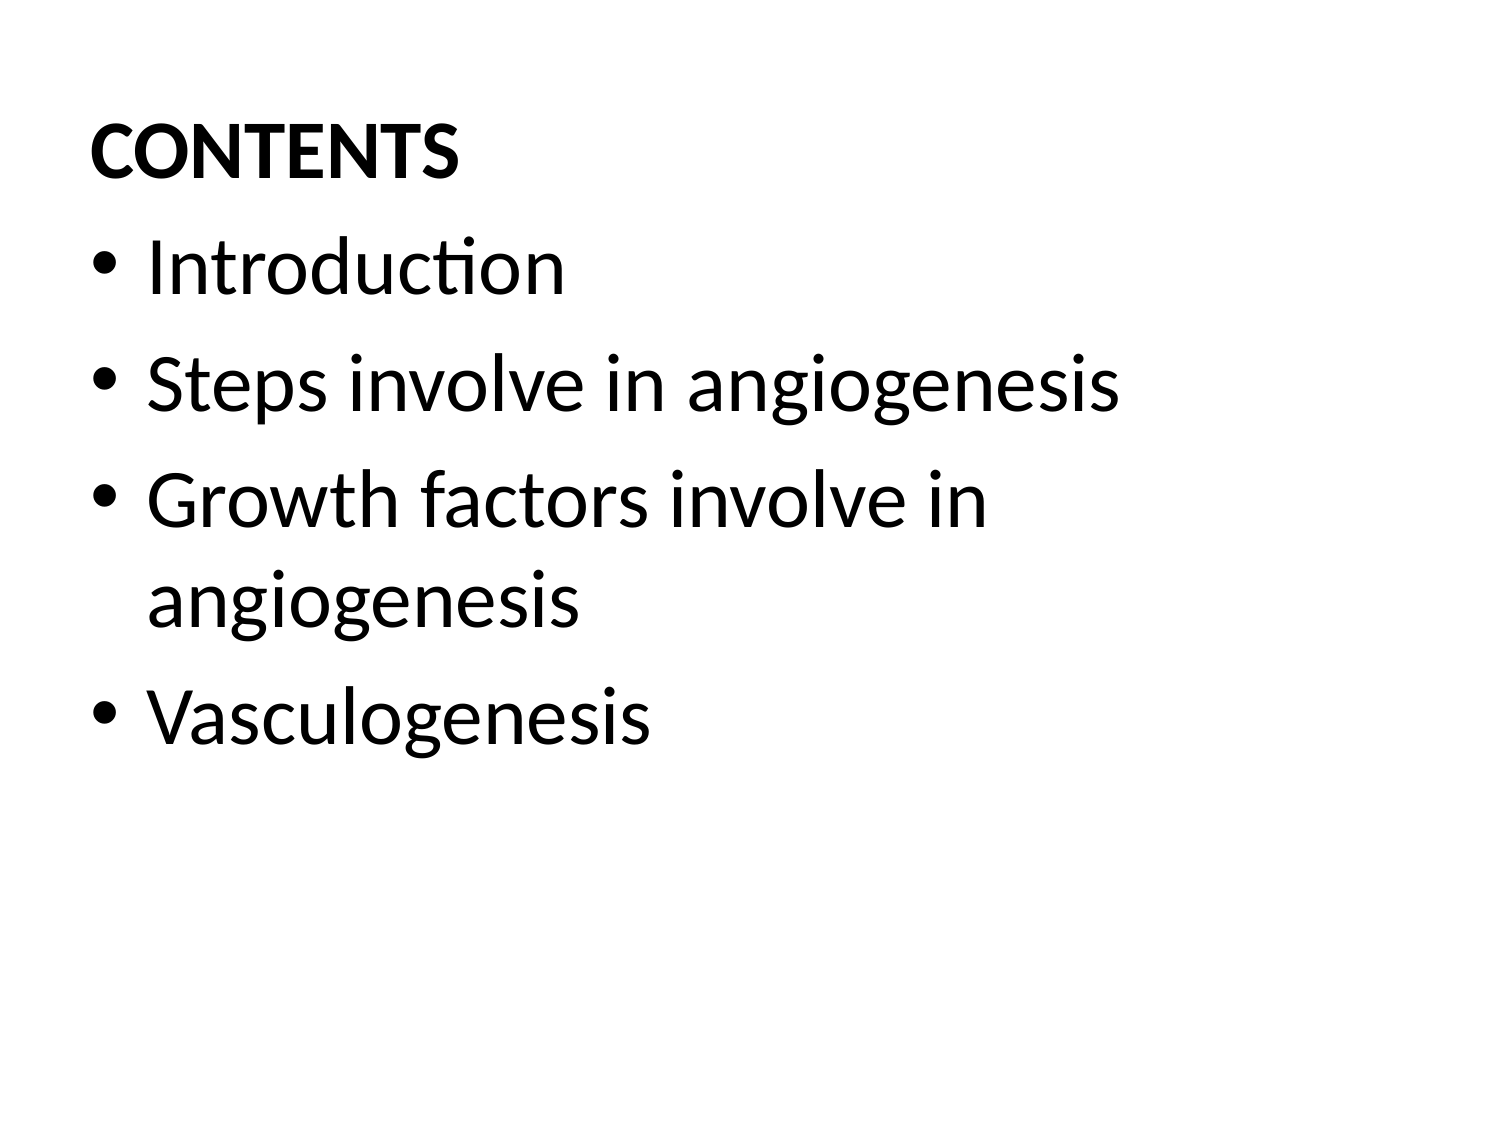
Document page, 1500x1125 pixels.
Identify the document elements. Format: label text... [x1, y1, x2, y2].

list CONTENTS Introduction Steps involve in angiogenesis Growth factors involve in angiogenesis Vasculogenesis [75, 87, 1425, 1043]
